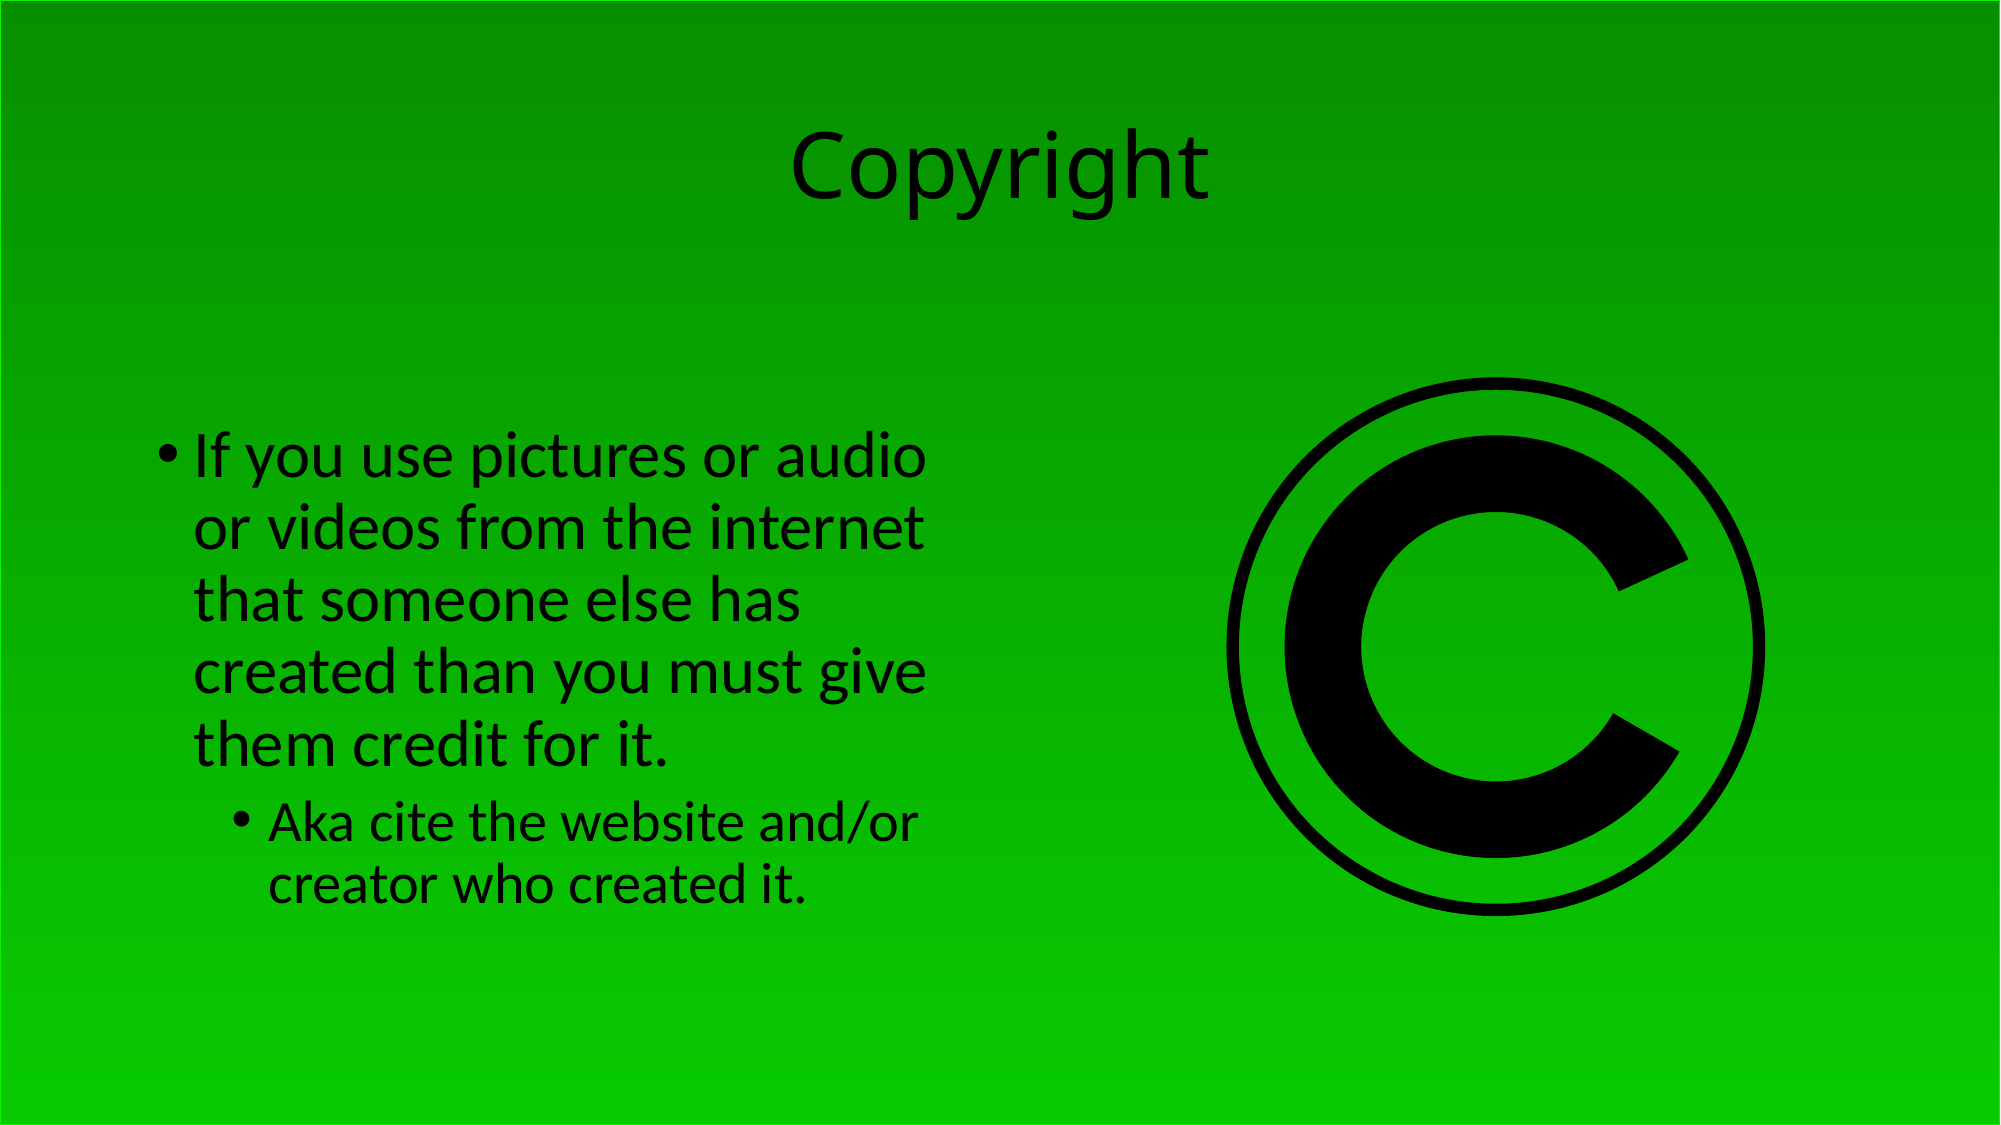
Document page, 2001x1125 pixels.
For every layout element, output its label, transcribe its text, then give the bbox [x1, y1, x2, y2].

text_box [1284, 435, 1689, 859]
list If you use pictures or audio or videos from the internet that someone else has created than you must give them credit for it. Aka cite the website and/or creator who created it. [141, 412, 1000, 1125]
text_box [0, 0, 2000, 1125]
text_box [1226, 377, 1766, 917]
title Copyright [137, 59, 1863, 278]
